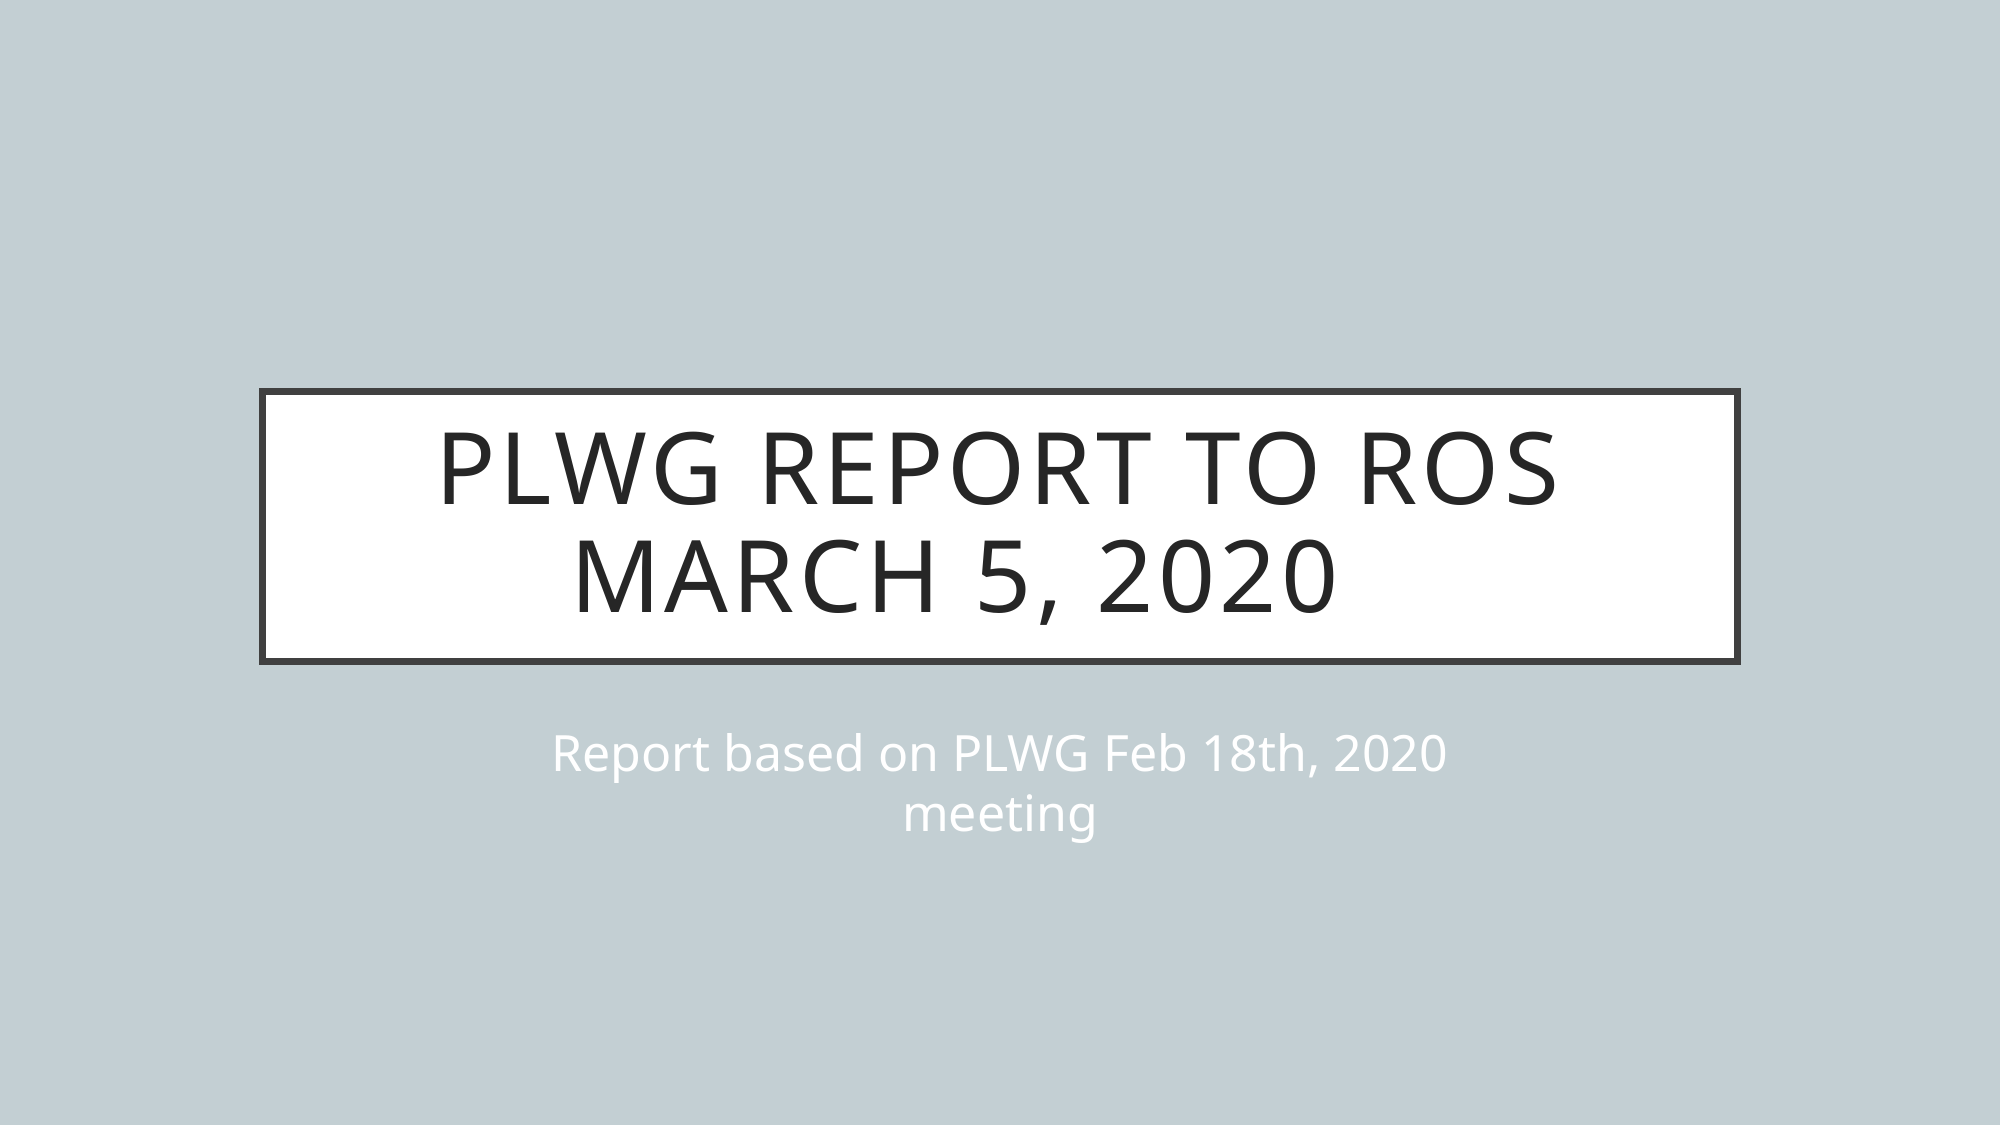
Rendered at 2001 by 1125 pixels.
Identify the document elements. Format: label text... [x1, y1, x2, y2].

title PLWG report to ROS March 5, 2020 [259, 388, 1741, 665]
subtitle Report based on PLWG Feb 18th, 2020 meeting [442, 713, 1558, 918]
